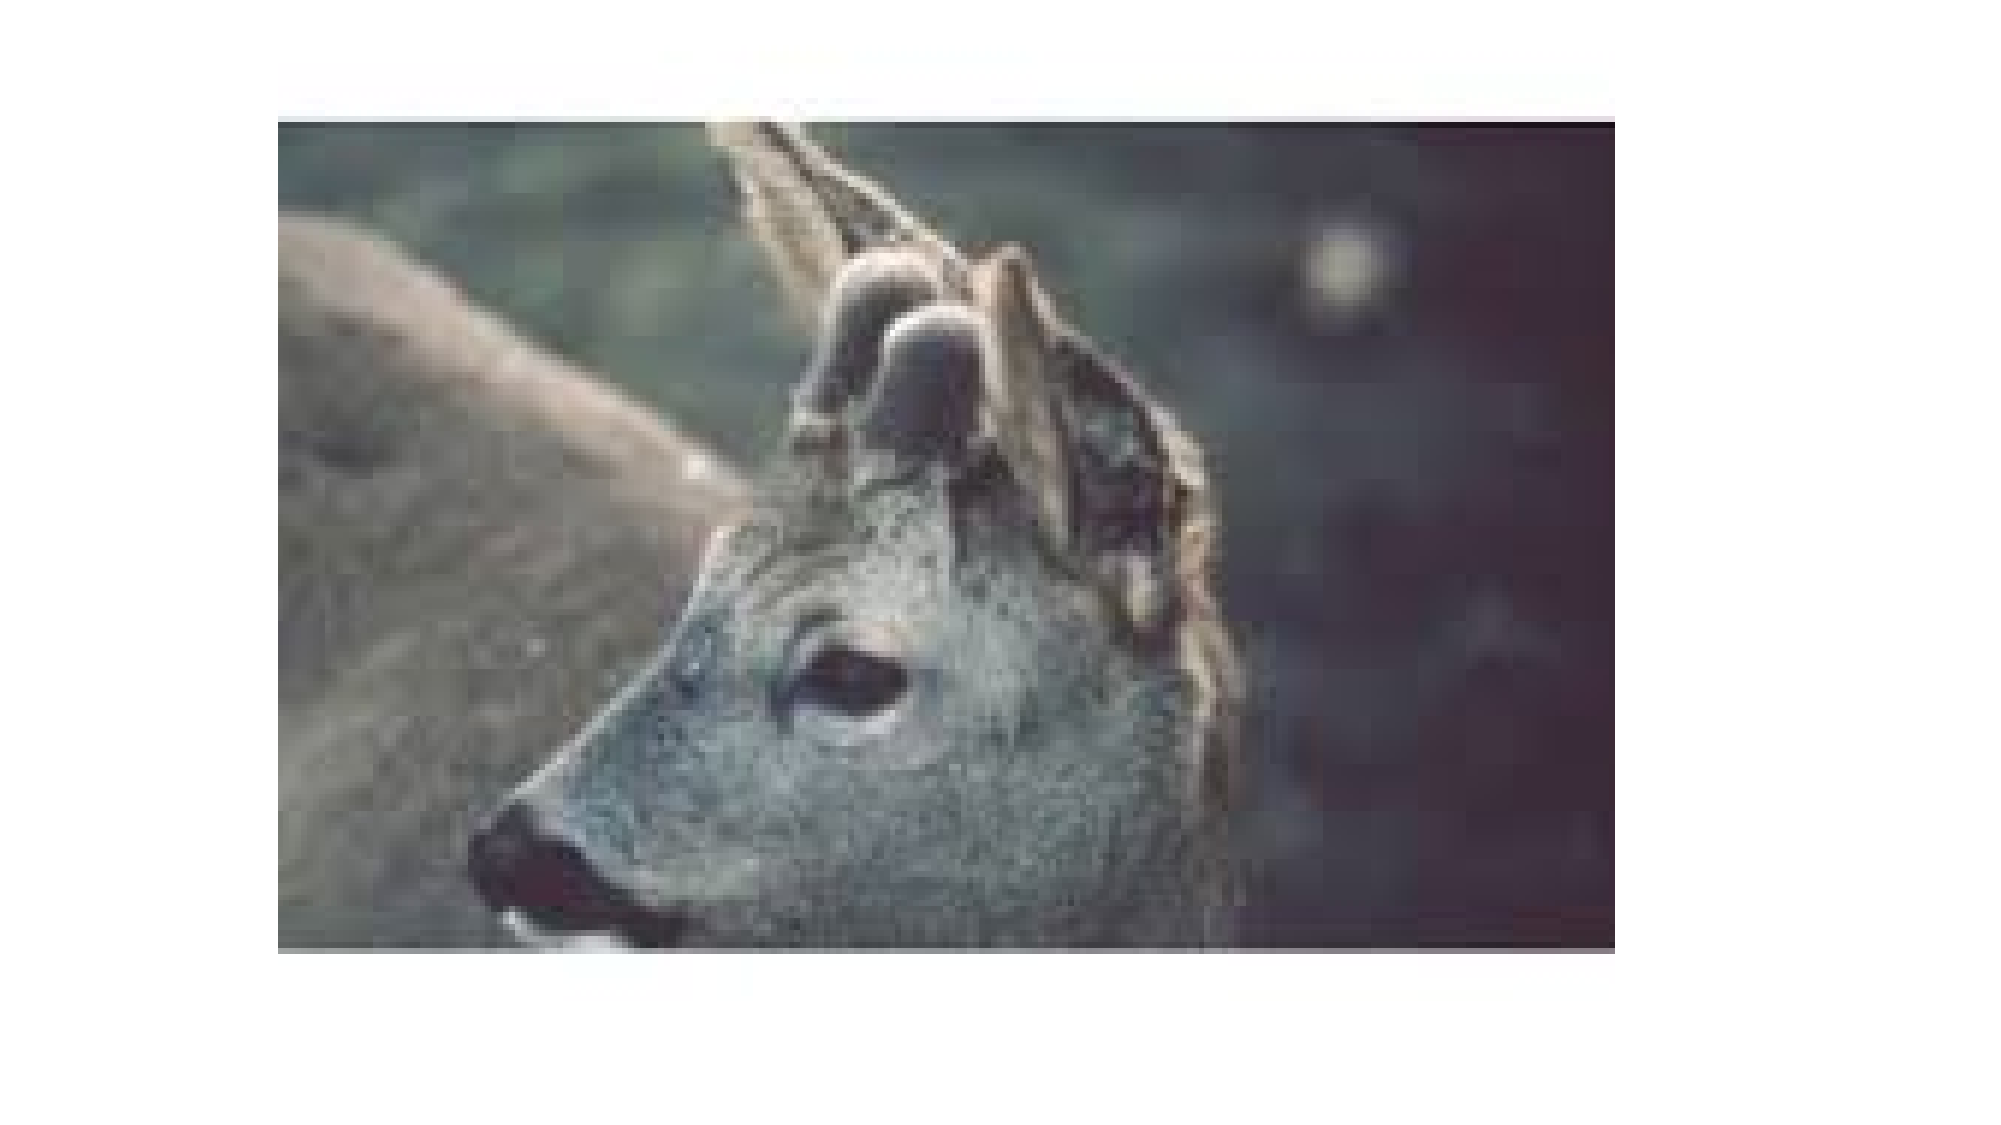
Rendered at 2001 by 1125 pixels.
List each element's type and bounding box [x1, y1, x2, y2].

picture [278, 0, 1615, 1103]
